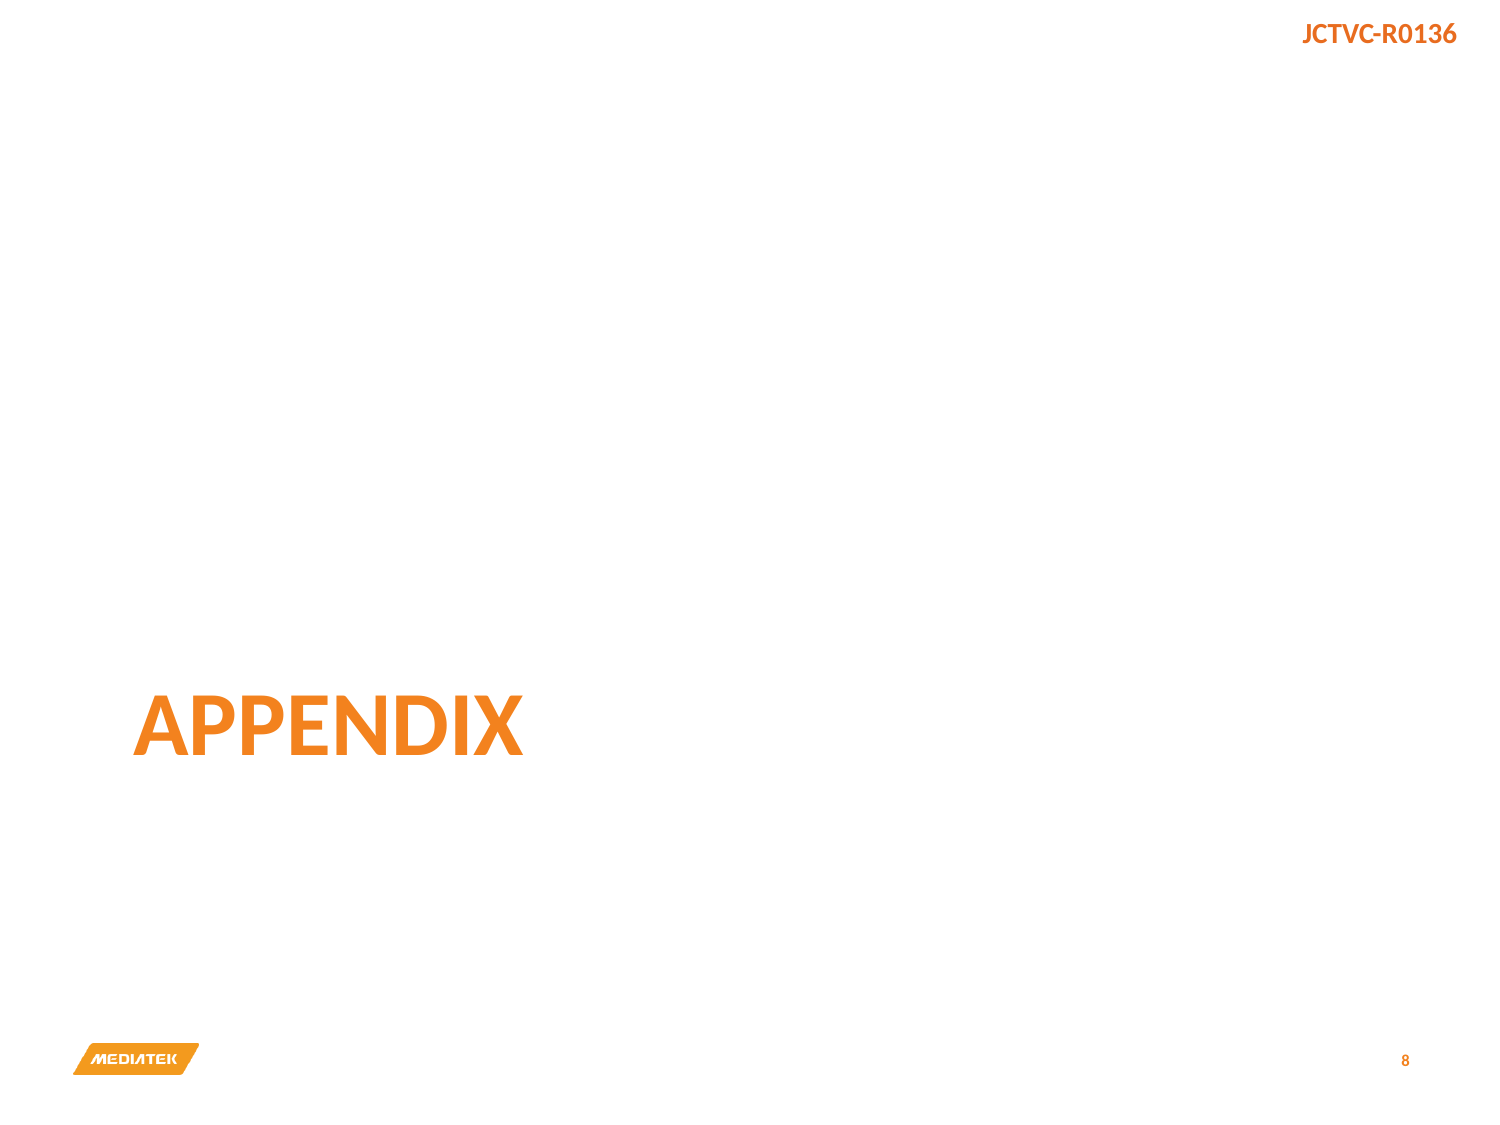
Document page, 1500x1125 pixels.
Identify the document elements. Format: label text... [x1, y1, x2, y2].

slide_number 8 [1251, 1029, 1425, 1090]
title Appendix [118, 677, 1394, 901]
picture [73, 1043, 199, 1075]
